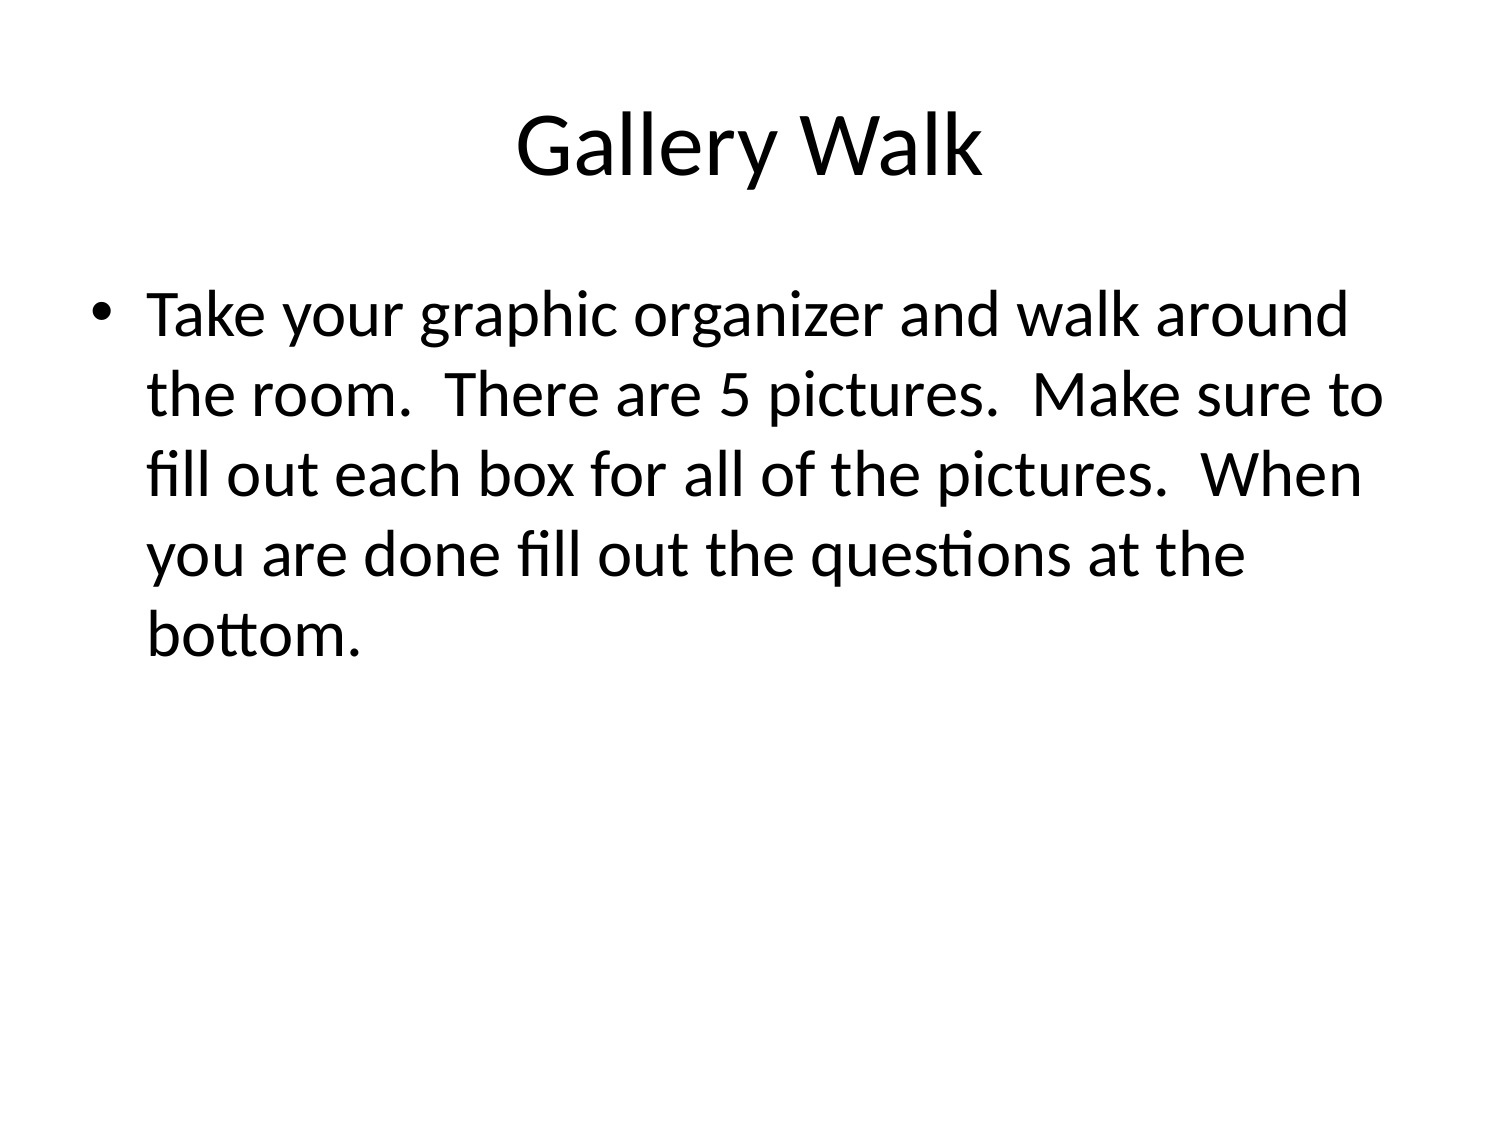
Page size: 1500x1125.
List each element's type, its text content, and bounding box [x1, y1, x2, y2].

title Gallery Walk [75, 45, 1425, 233]
list Take your graphic organizer and walk around the room. There are 5 pictures. Make sure to fill out each box for all of the pictures. When you are done fill out the questions at the bottom. [75, 262, 1425, 1005]
